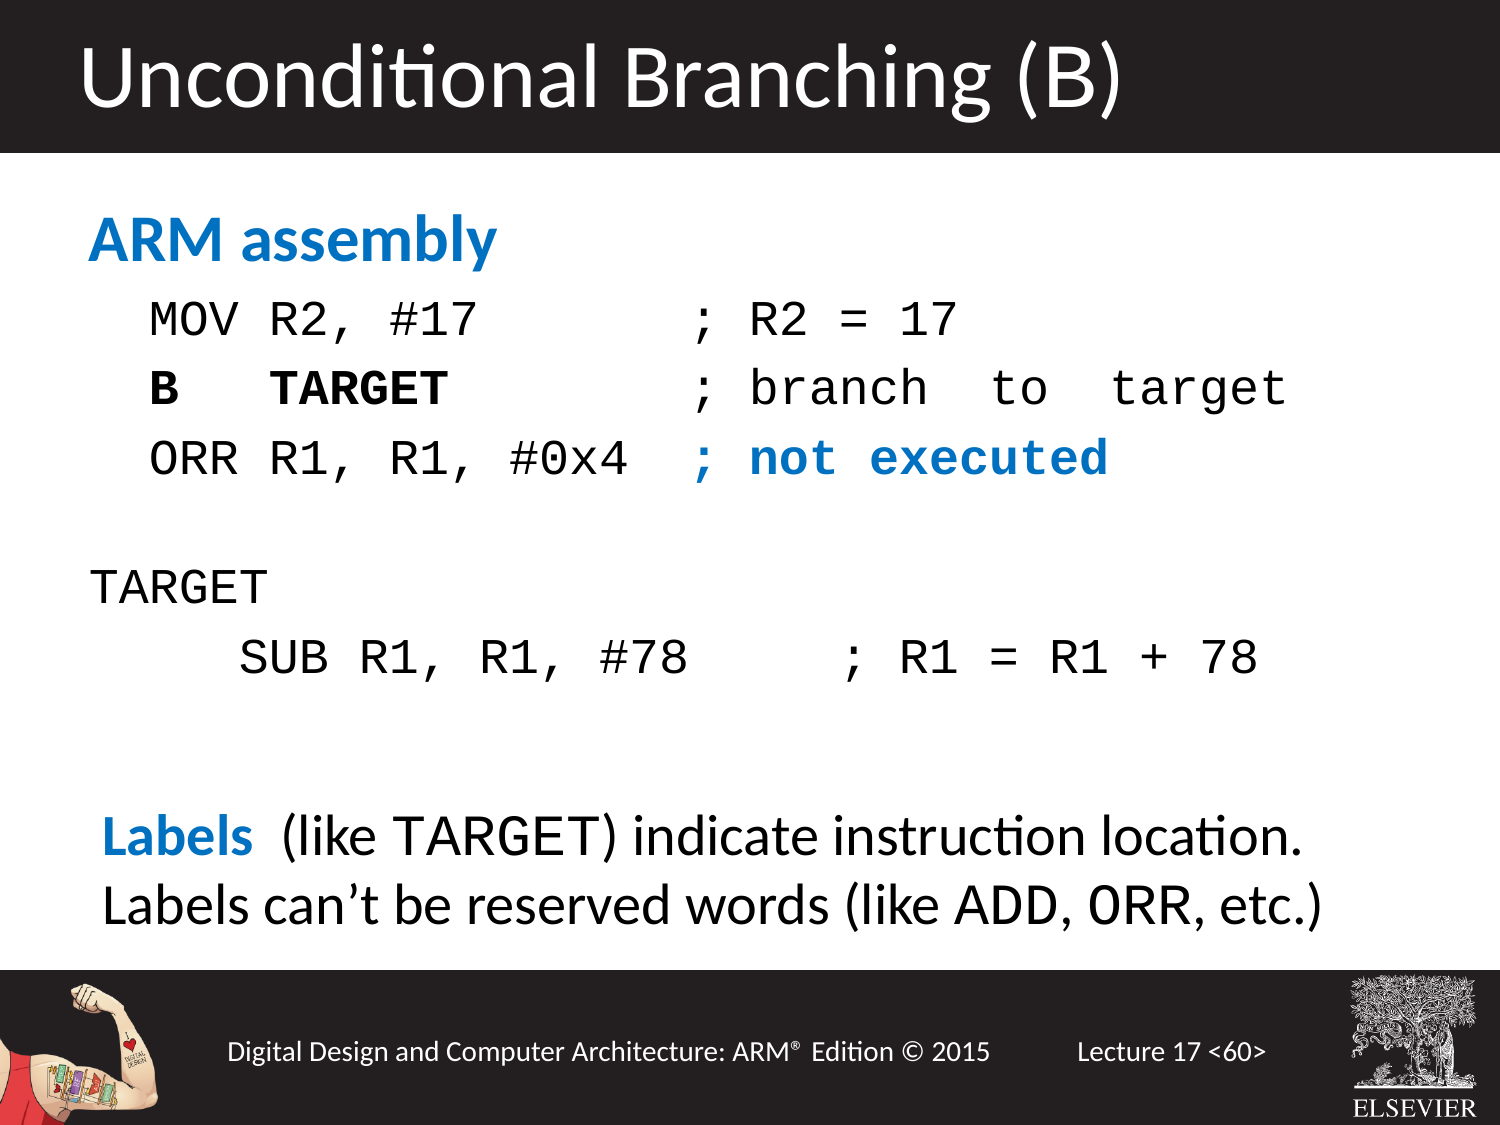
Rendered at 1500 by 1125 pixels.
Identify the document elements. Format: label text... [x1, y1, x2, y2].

text_box Labels (like TARGET) indicate instruction location. Labels can’t be reserved words (like ADD, ORR, etc.) [87, 789, 1400, 944]
picture [0, 979, 163, 1125]
list ARM assembly MOV R2, #17 ; R2 = 17 B TARGET ; branch to target ORR R1, R1, #0x4 ; not executed TARGET SUB R1, R1, #78 ; R1 = R1 + 78 [73, 187, 1399, 1038]
text_box [112, 200, 1438, 1050]
picture [1350, 974, 1477, 1117]
text_box Unconditional Branching (B) [63, 8, 1488, 133]
